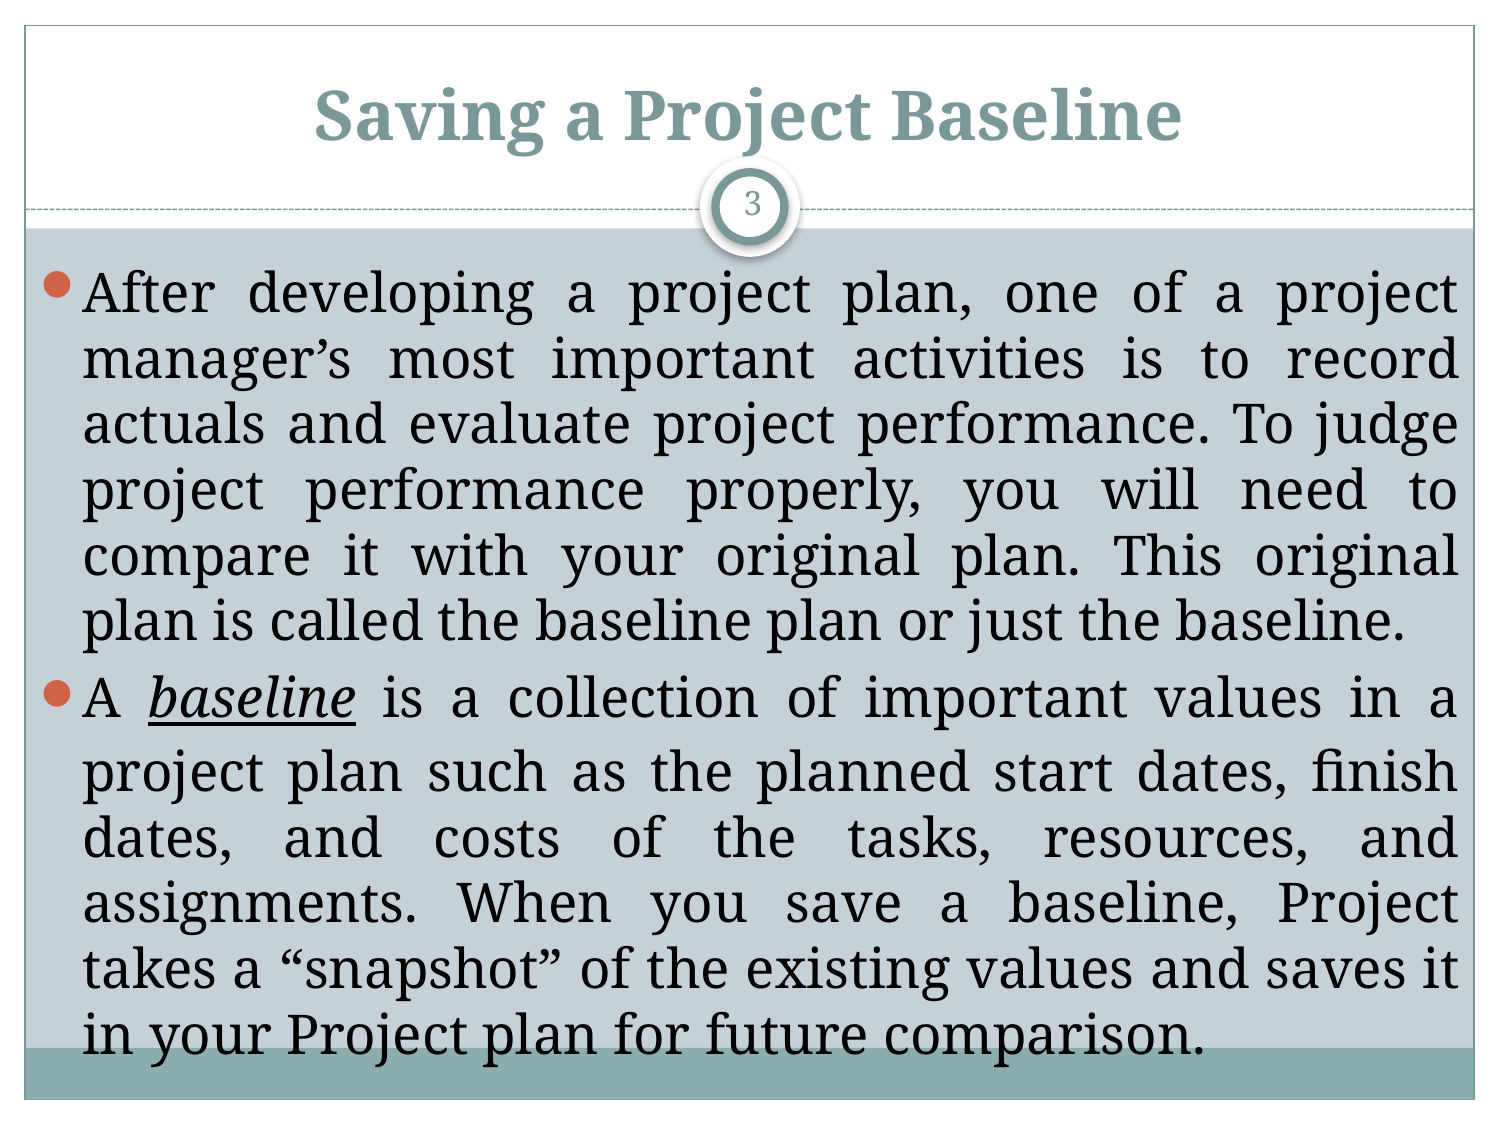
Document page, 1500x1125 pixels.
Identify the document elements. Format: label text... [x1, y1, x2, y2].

title Saving a Project Baseline [49, 37, 1450, 162]
list After developing a project plan, one of a project manager’s most important activities is to record actuals and evaluate project performance. To judge project performance properly, you will need to compare it with your original plan. This original plan is called the baseline plan or just the baseline. A baseline is a collection of important values in a project plan such as the planned start dates, finish dates, and costs of the tasks, resources, and assignments. When you save a baseline, Project takes a “snapshot” of the existing values and saves it in your Project plan for future comparison. [24, 250, 1475, 1088]
slide_number 3 [715, 168, 791, 241]
